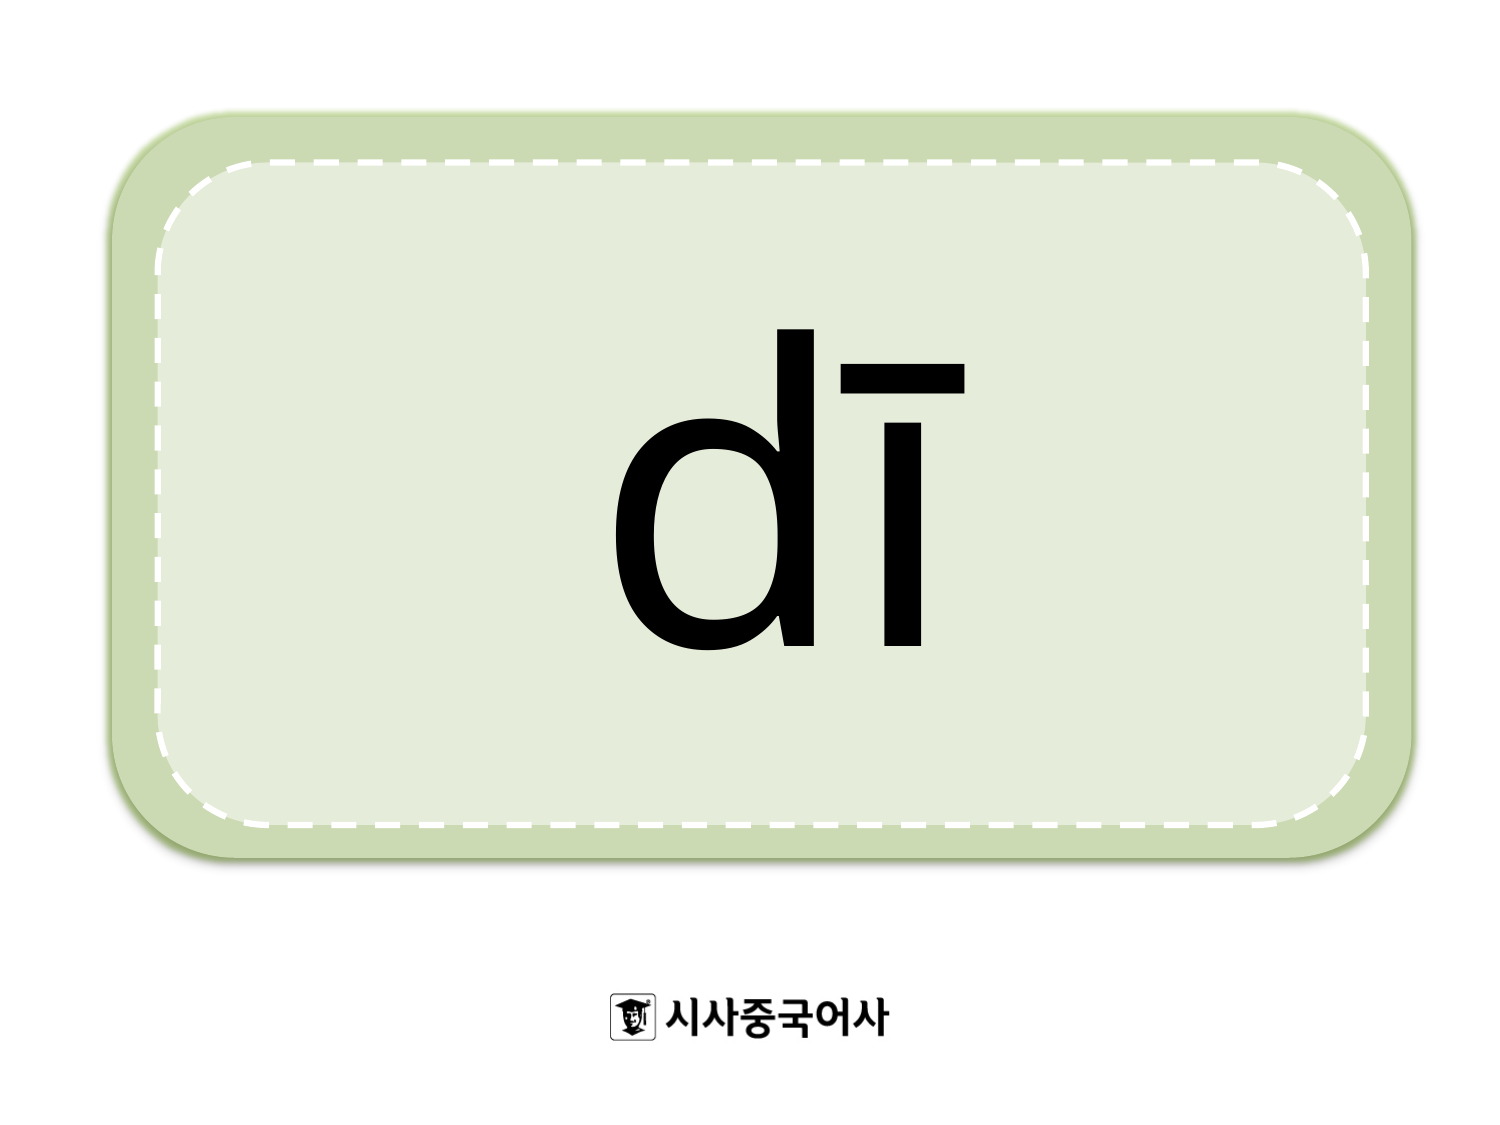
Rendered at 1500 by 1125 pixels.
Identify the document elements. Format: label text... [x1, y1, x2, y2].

text_box dī [171, 148, 1380, 811]
picture [602, 987, 898, 1047]
